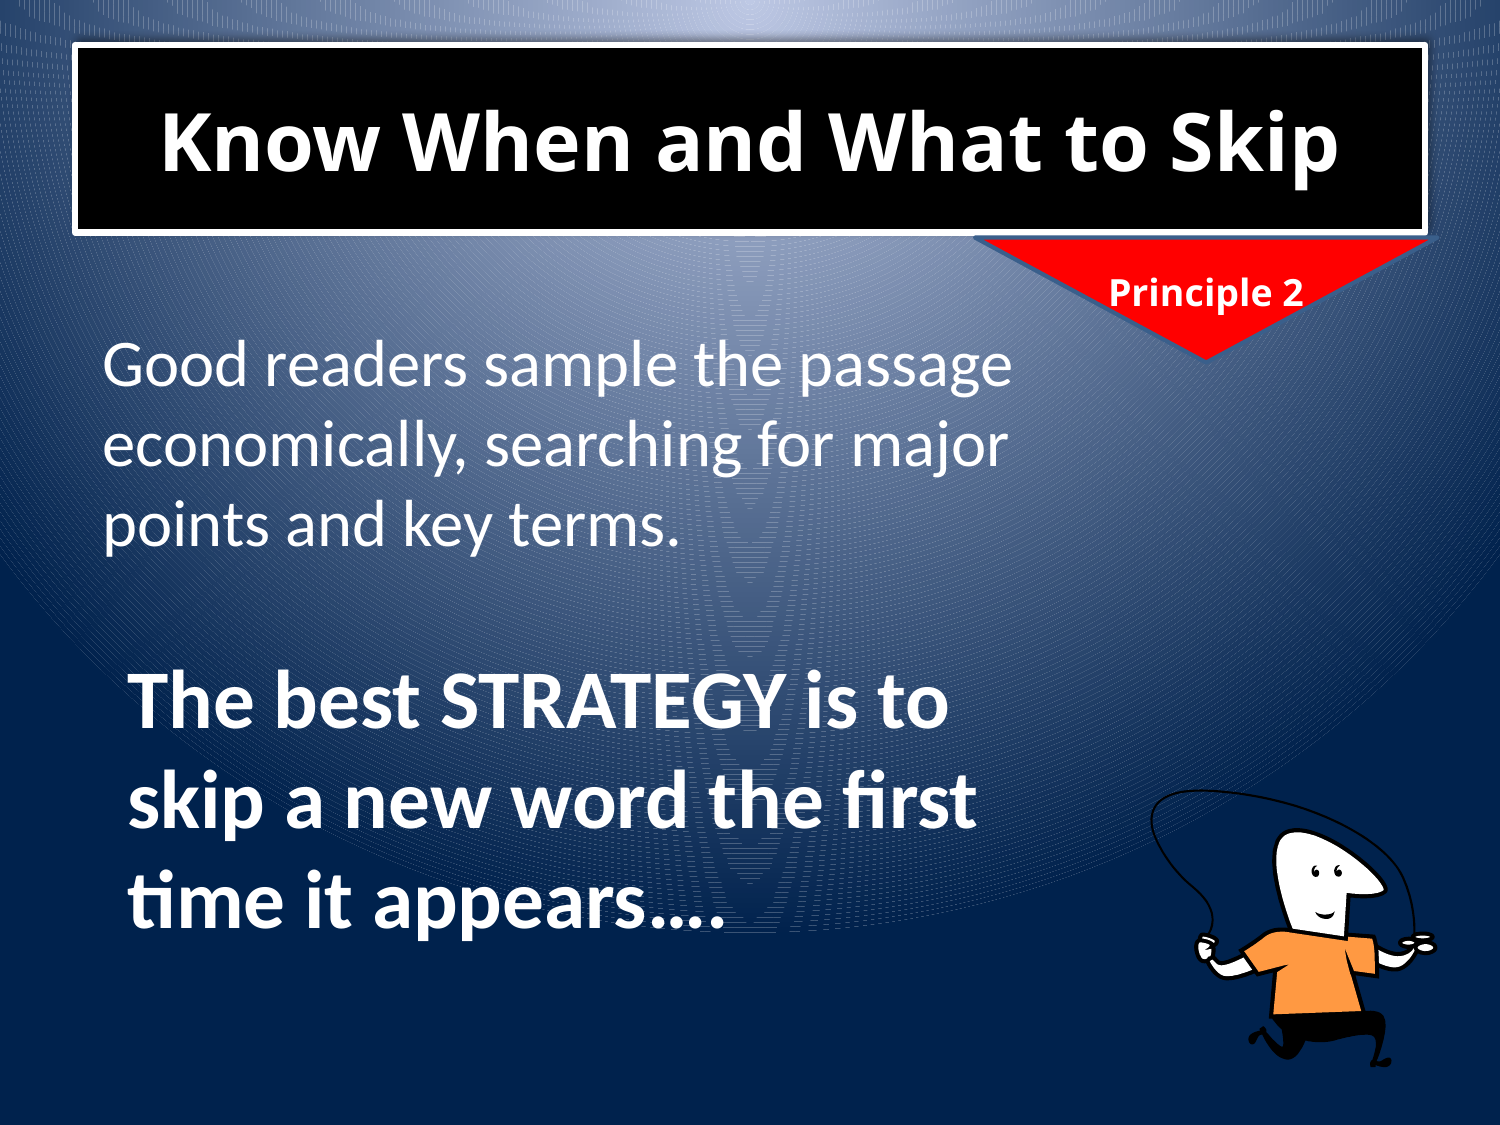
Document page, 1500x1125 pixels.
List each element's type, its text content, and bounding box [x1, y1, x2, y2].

title Know When and What to Skip [72, 42, 1428, 236]
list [1149, 787, 1438, 1069]
text_box Good readers sample the passage economically, searching for major points and key terms. [87, 312, 1188, 568]
text_box Principle 2 [972, 235, 1440, 365]
text_box The best STRATEGY is to skip a new word the first time it appears…. [112, 637, 1050, 953]
